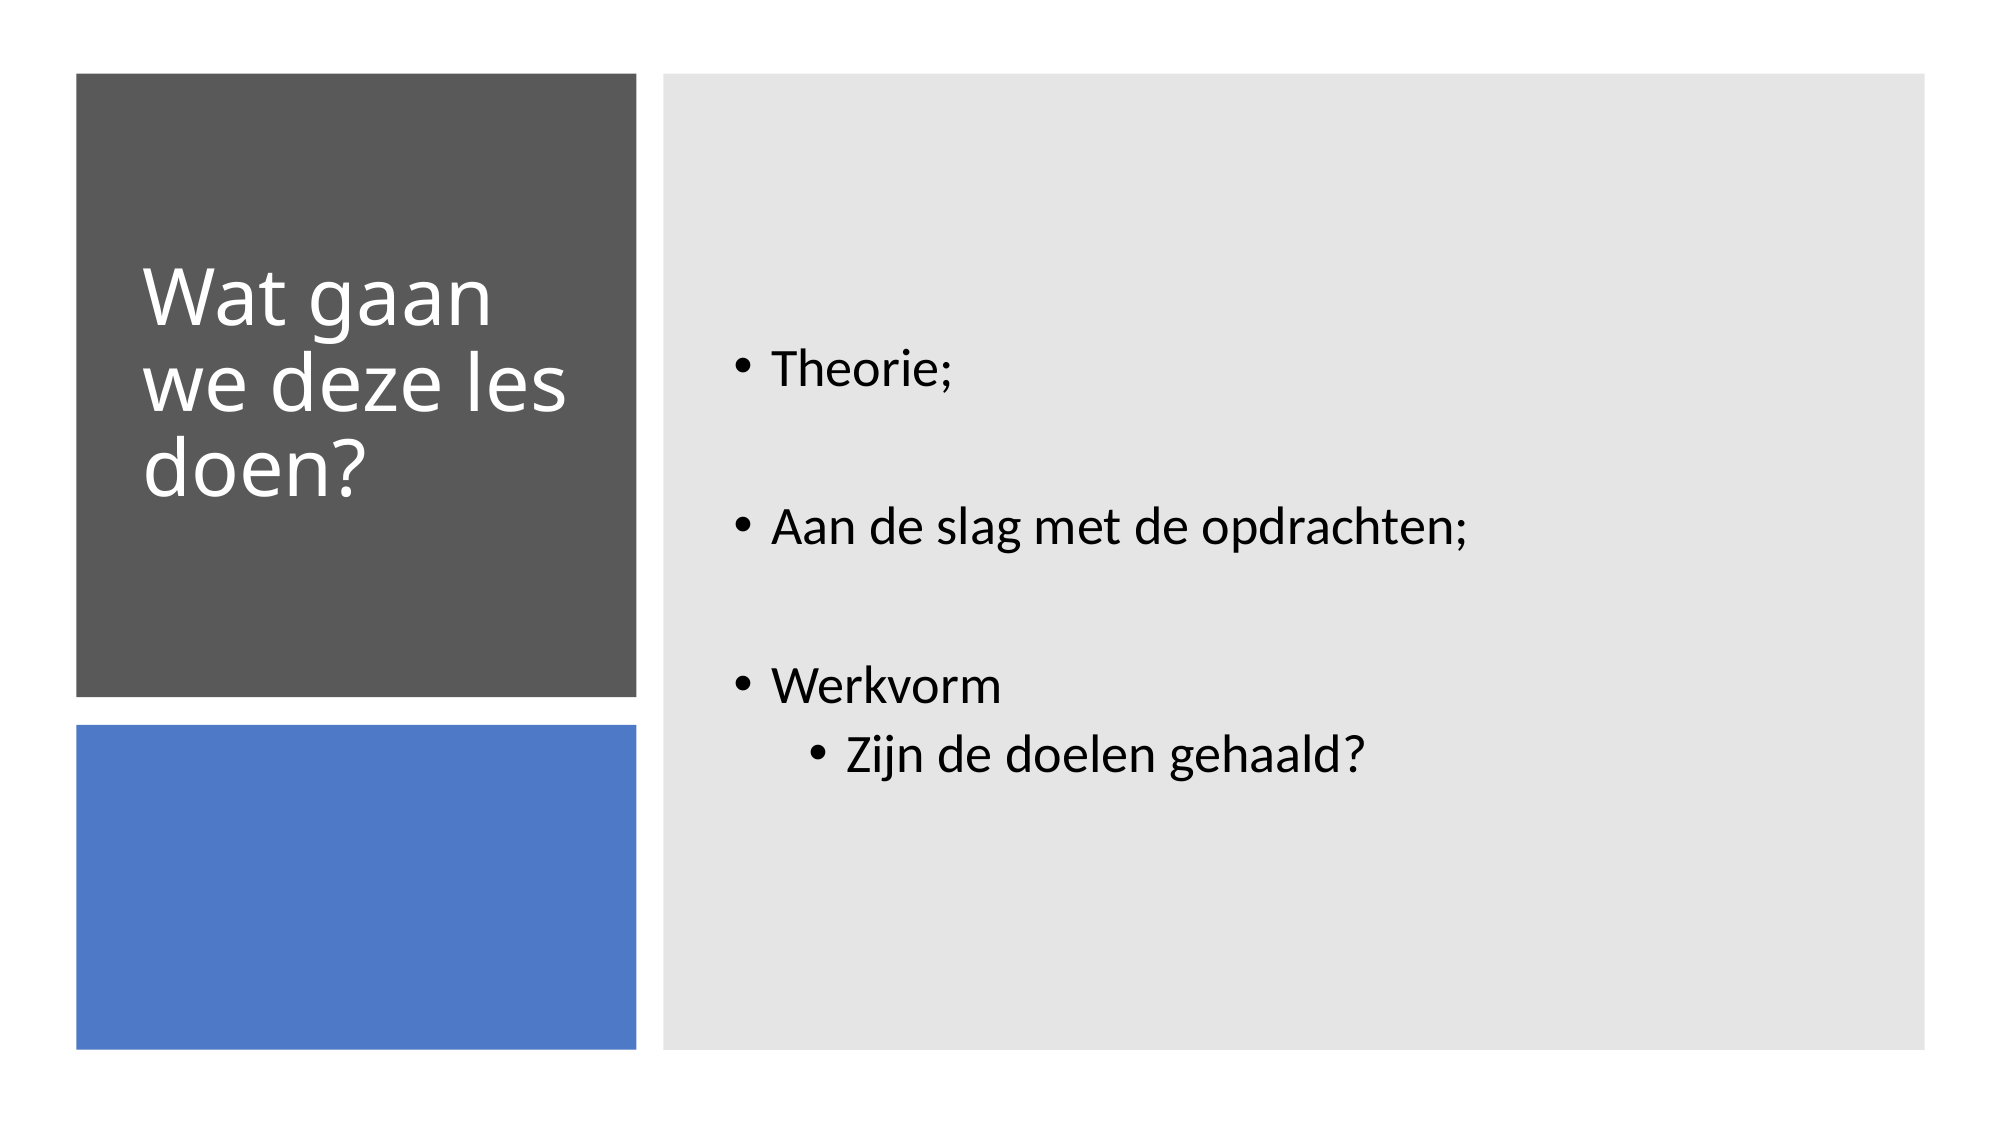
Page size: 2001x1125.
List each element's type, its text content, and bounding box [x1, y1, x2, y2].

title Wat gaan we deze les doen? [127, 120, 595, 652]
text_box [662, 72, 1926, 1051]
text_box [75, 72, 637, 698]
list Theorie; Aan de slag met de opdrachten; Werkvorm Zijn de doelen gehaald? [718, 112, 1873, 1011]
text_box [75, 724, 637, 1051]
